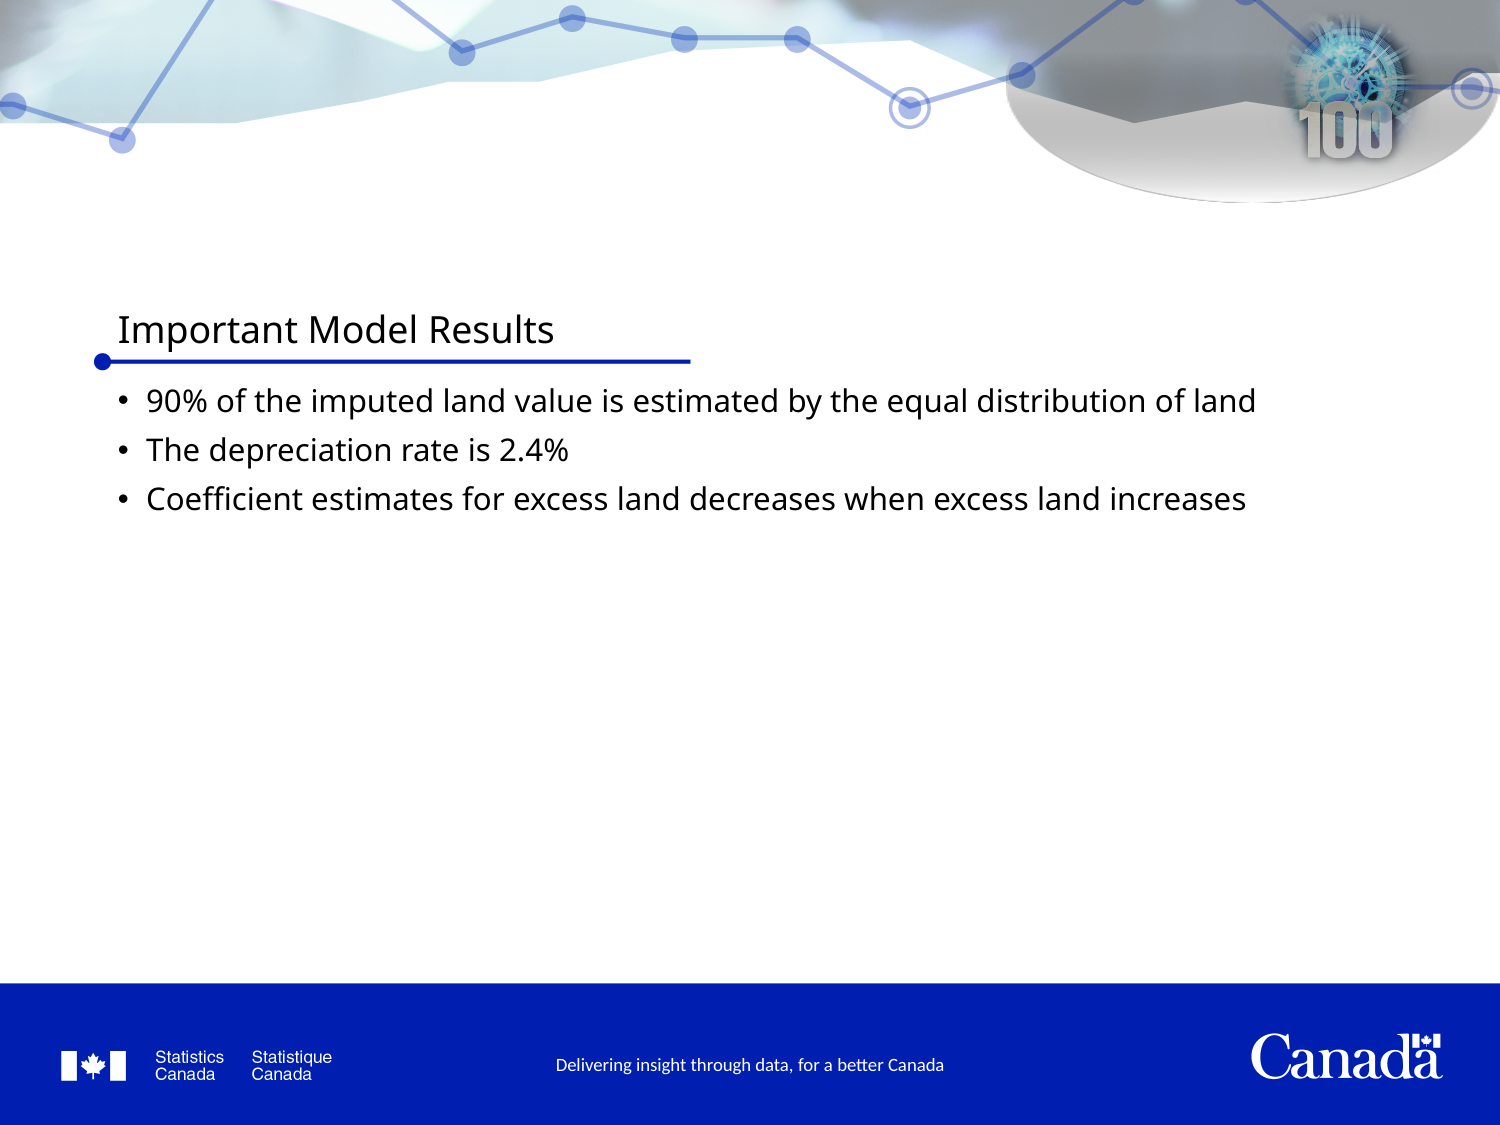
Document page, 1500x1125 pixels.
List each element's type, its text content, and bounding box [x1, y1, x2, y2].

picture [0, 0, 1500, 1125]
list 90% of the imputed land value is estimated by the equal distribution of land The depreciation rate is 2.4% Coefficient estimates for excess land decreases when excess land increases [103, 377, 1397, 974]
title Important Model Results [103, 212, 1397, 360]
